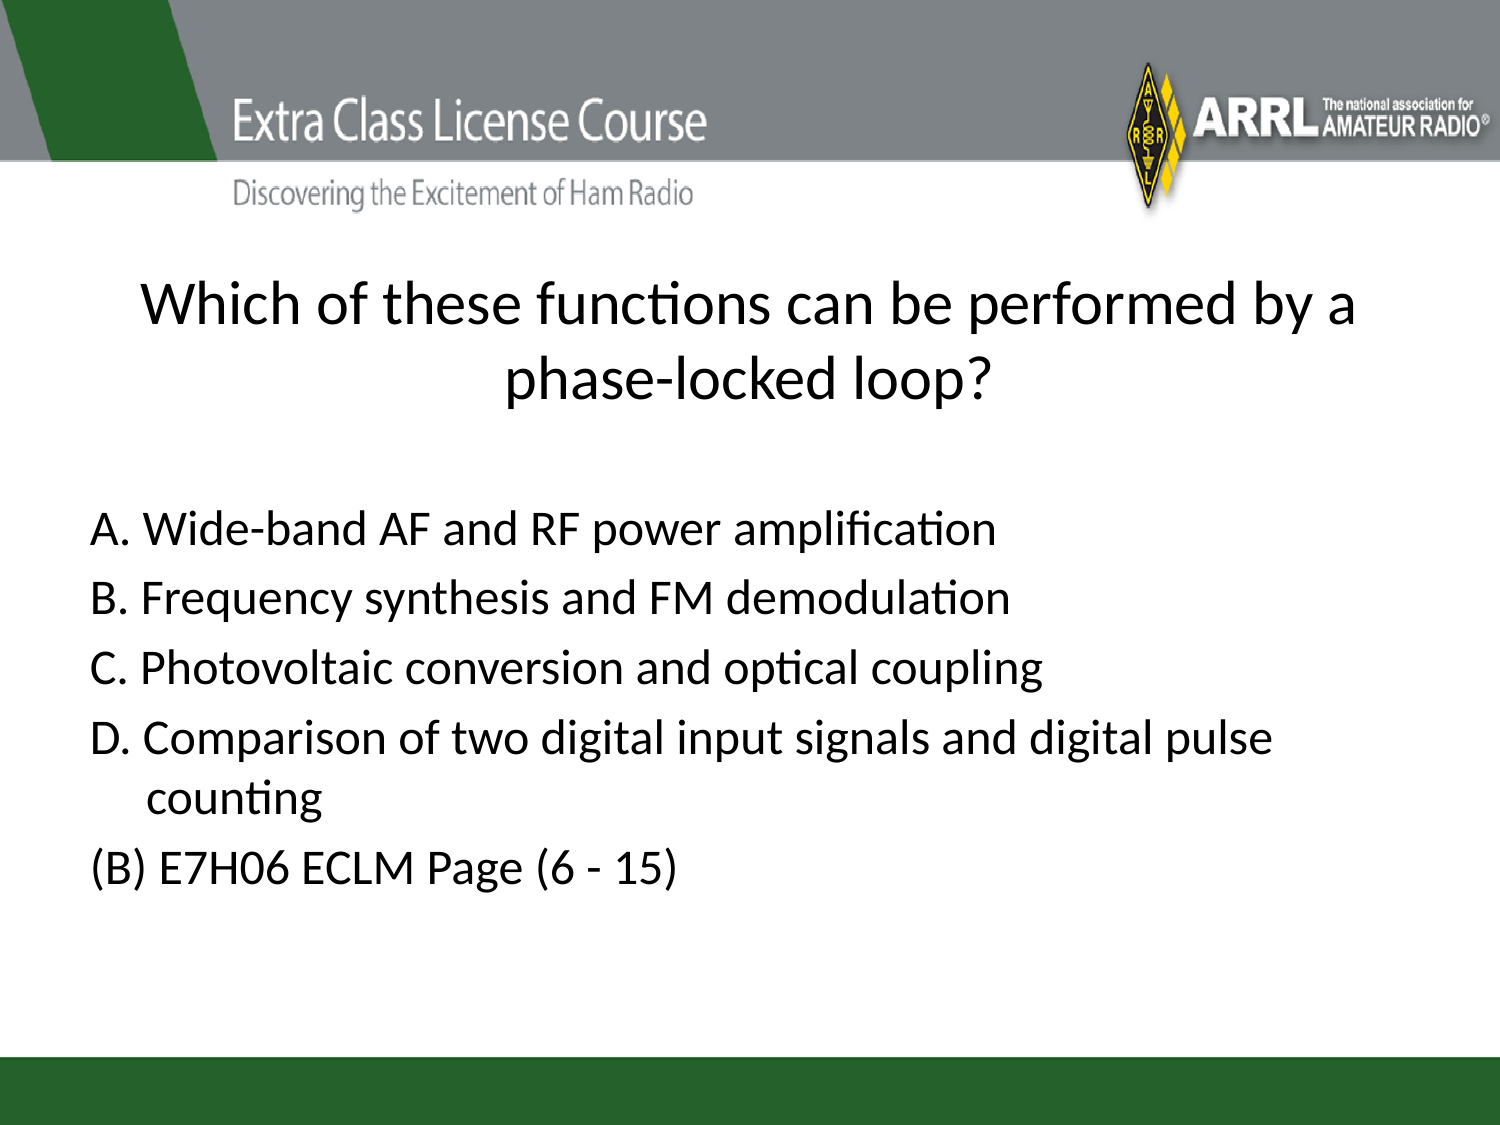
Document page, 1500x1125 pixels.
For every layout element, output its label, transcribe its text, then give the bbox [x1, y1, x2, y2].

list A. Wide-band AF and RF power amplification B. Frequency synthesis and FM demodulation C. Photovoltaic conversion and optical coupling D. Comparison of two digital input signals and digital pulse counting (B) E7H06 ECLM Page (6 - 15) [75, 487, 1425, 1005]
picture [0, 0, 1500, 1125]
title Which of these functions can be performed by a phase-locked loop? [75, 254, 1425, 435]
